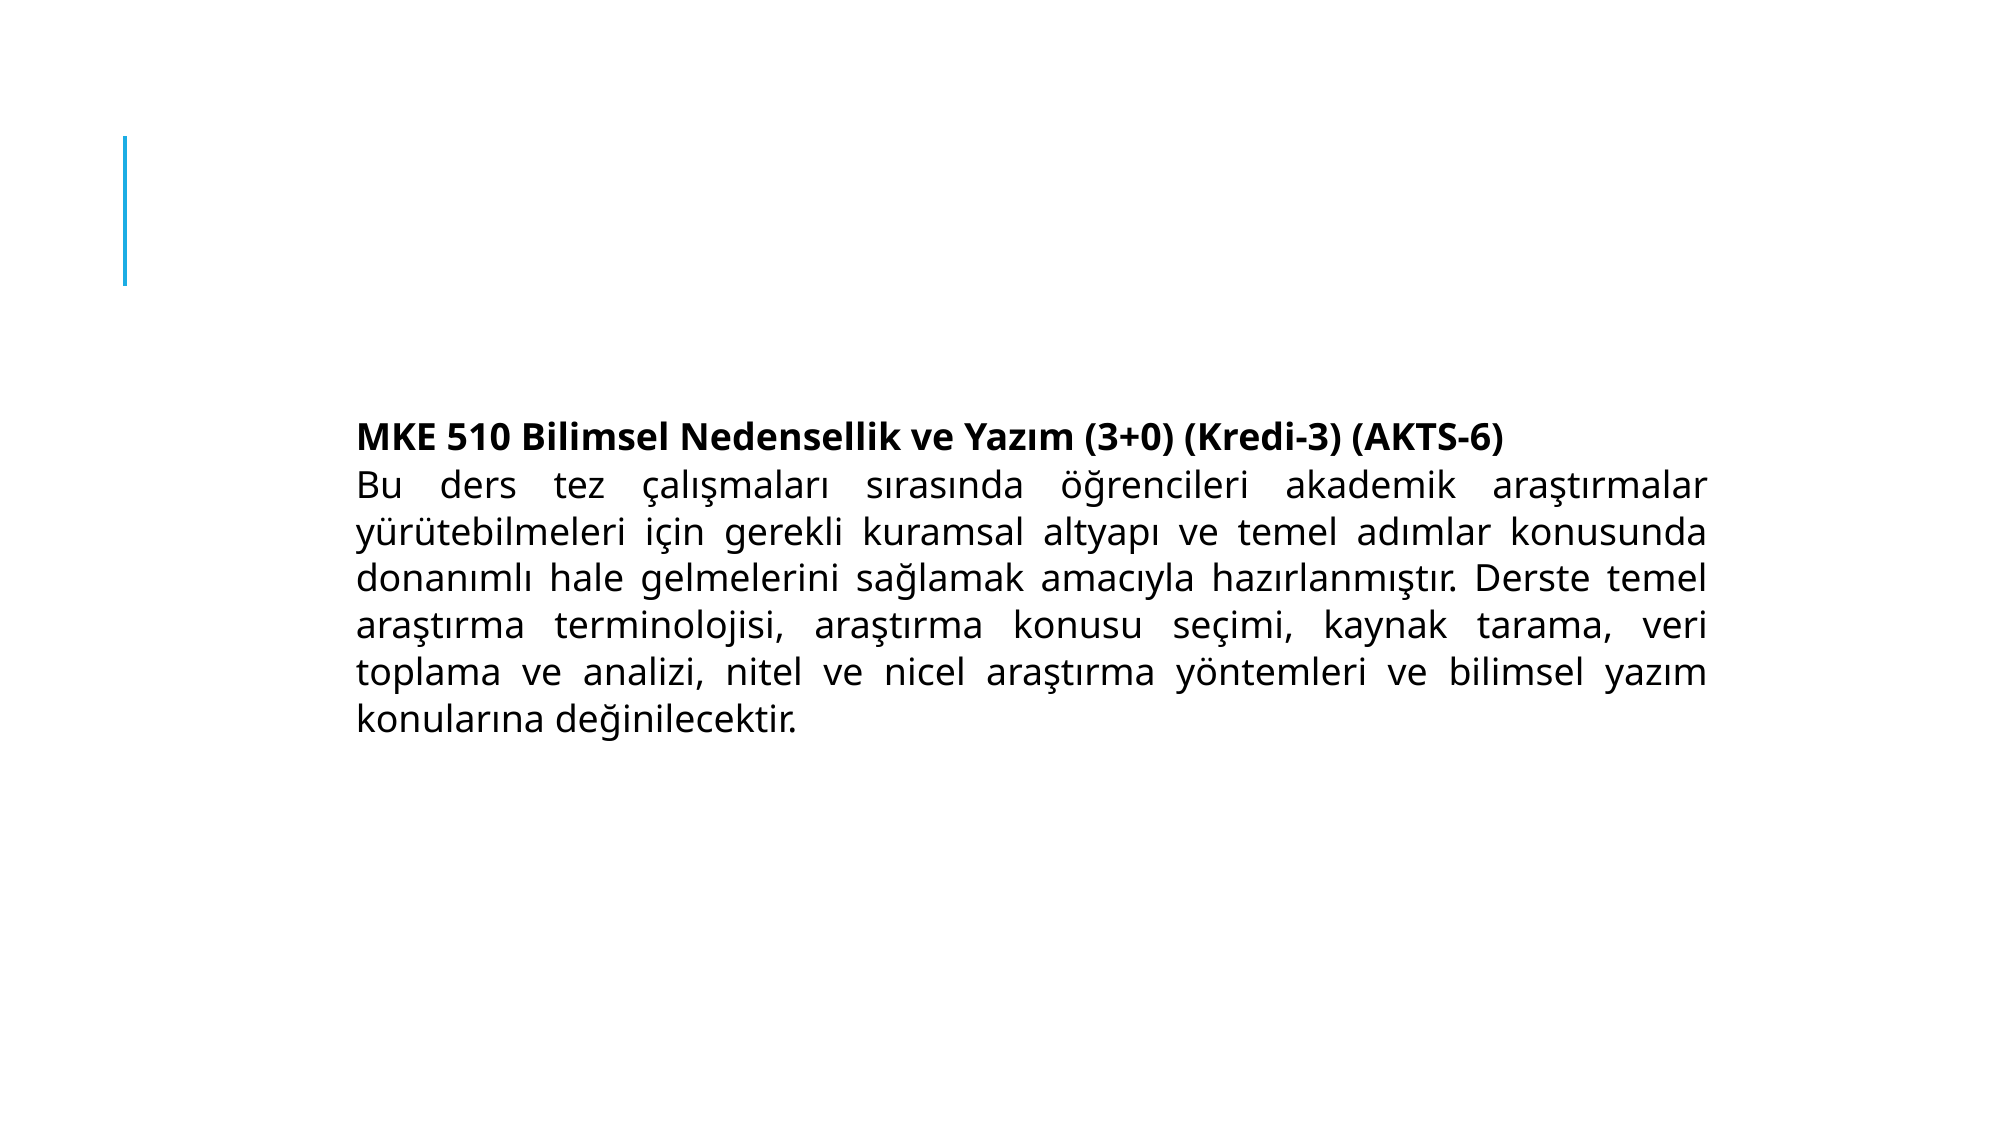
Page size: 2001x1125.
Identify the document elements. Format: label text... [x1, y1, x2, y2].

text_box MKE 510 Bilimsel Nedensellik ve Yazım (3+0) (Kredi-3) (AKTS-6) Bu ders tez çalışmaları sırasında öğrencileri akademik araştırmalar yürütebilmeleri için gerekli kuramsal altyapı ve temel adımlar konusunda donanımlı hale gelmelerini sağlamak amacıyla hazırlanmıştır. Derste temel araştırma terminolojisi, araştırma konusu seçimi, kaynak tarama, veri toplama ve analizi, nitel ve nicel araştırma yöntemleri ve bilimsel yazım konularına değinilecektir. [341, 404, 1730, 747]
